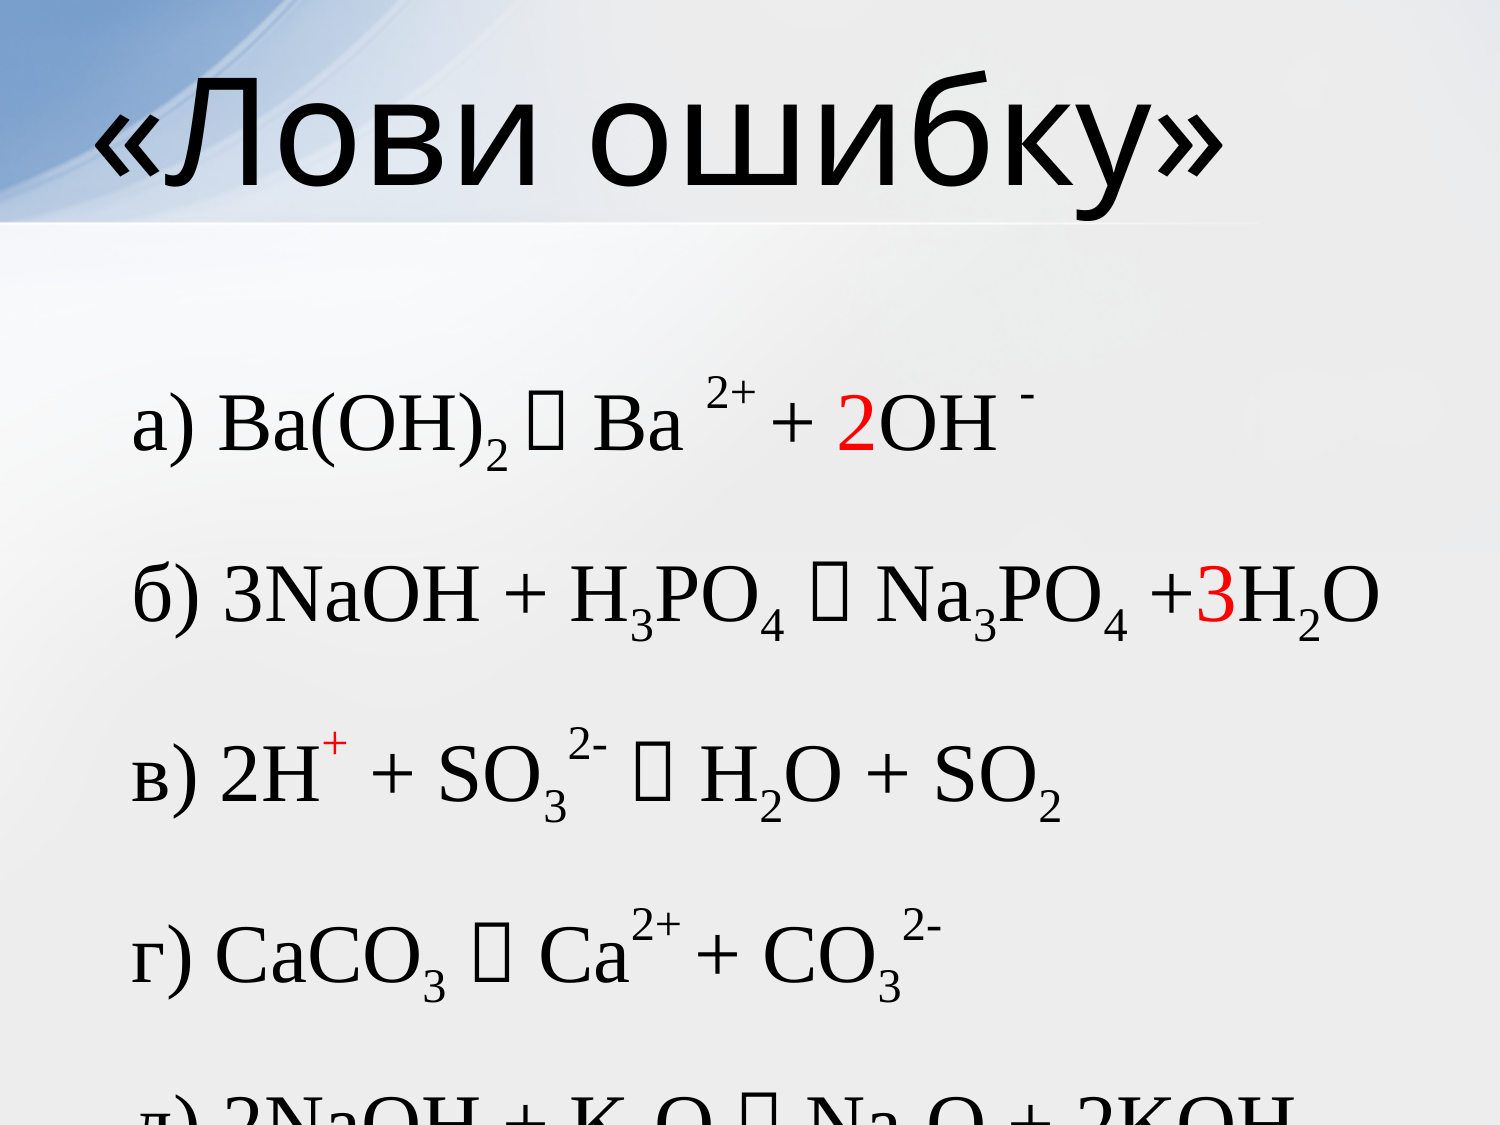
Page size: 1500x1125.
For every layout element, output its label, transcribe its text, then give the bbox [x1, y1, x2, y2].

picture [0, 0, 1500, 1125]
title «Лови ошибку» [75, 58, 1425, 223]
text_box а) Ba(OH)2  Ba 2+ + 2OH - б) 3NaOH + H3PO4  Na3PO4 +3H2O в) 2H+ + SO32-  H2O + SO2 г) CaCO3  Ca2+ + CO32- д) 2NaOH + K2O  Na2O + 2KOH [117, 292, 1453, 1125]
